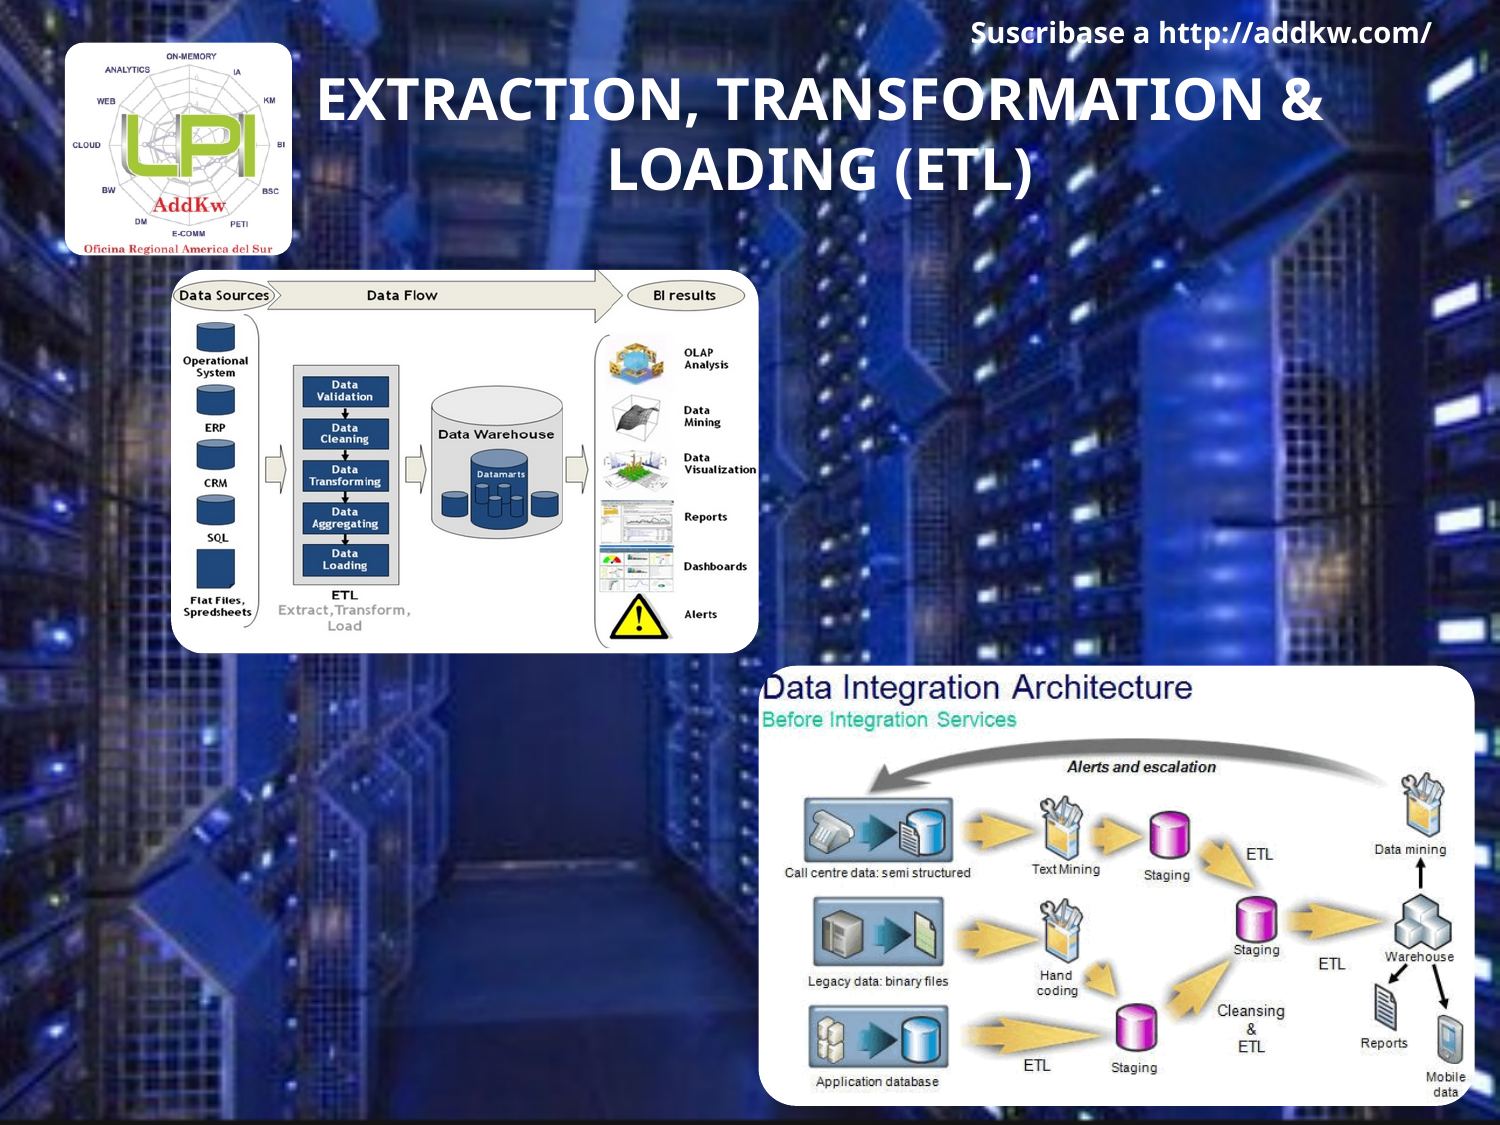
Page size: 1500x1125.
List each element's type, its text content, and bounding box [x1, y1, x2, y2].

text_box Extraction, transformation & loading (ETL) [276, 54, 1364, 255]
picture [0, 0, 1500, 1125]
text_box Suscribase a http://addkw.com/ [955, 7, 1448, 57]
